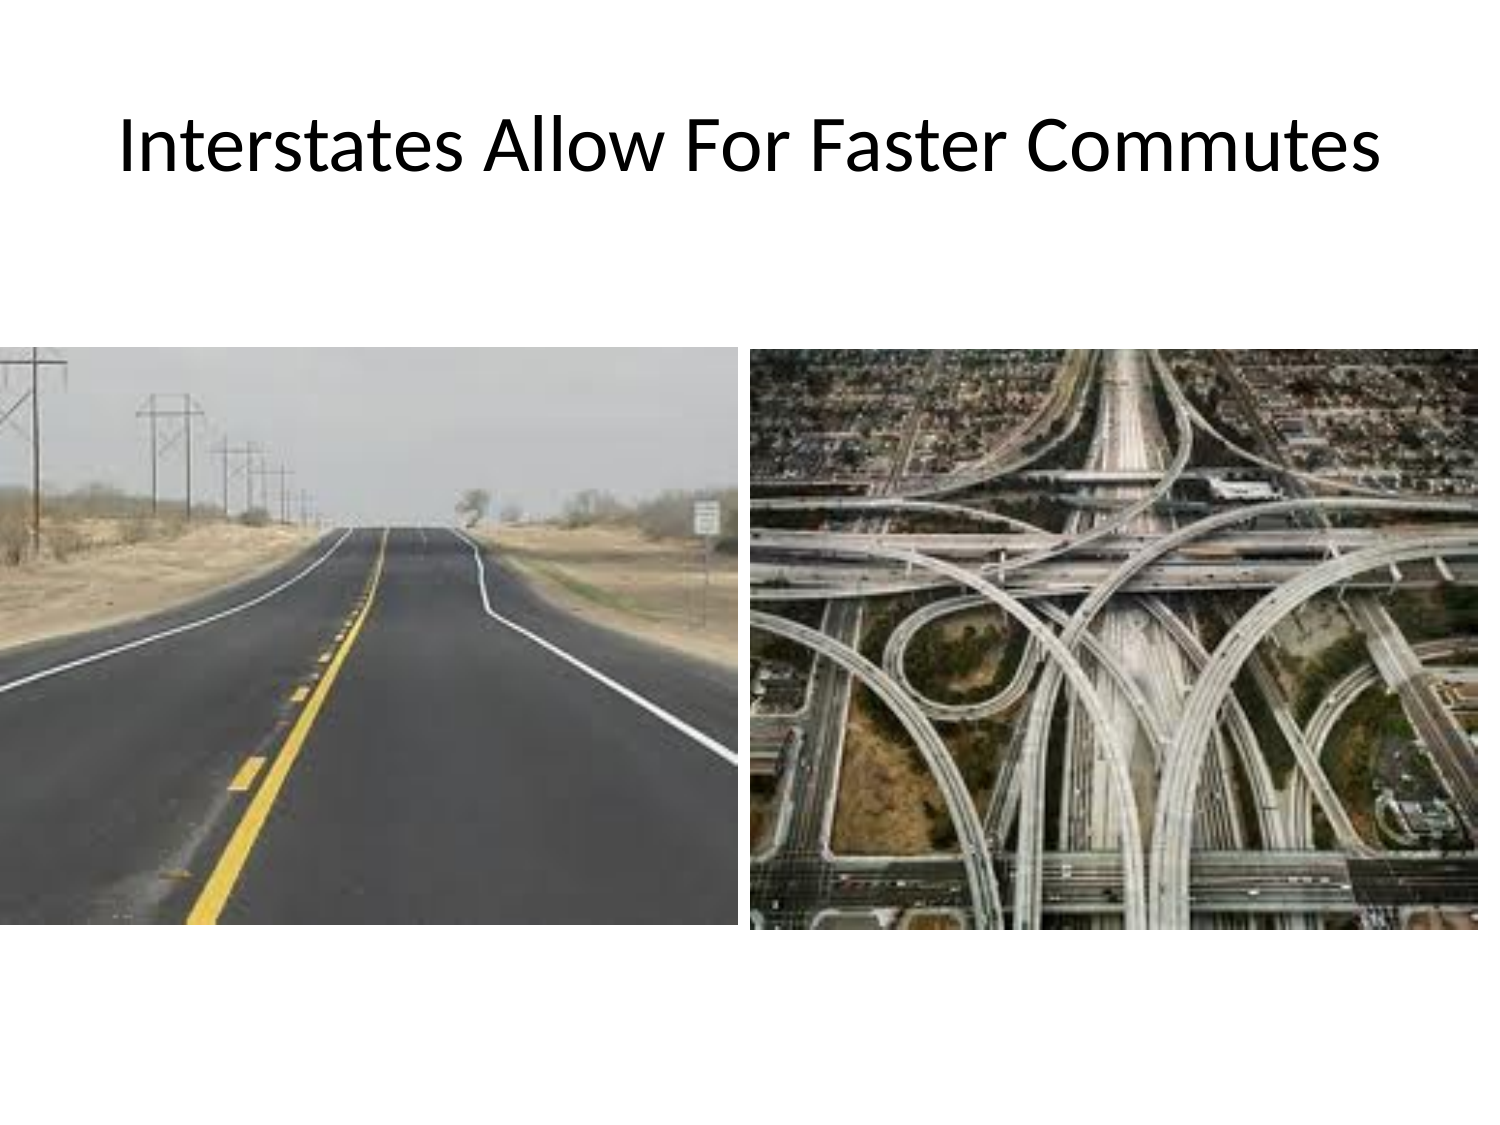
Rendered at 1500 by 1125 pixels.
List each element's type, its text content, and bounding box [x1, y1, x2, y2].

title Interstates Allow For Faster Commutes [75, 45, 1425, 233]
picture [0, 347, 738, 926]
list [749, 349, 1478, 930]
